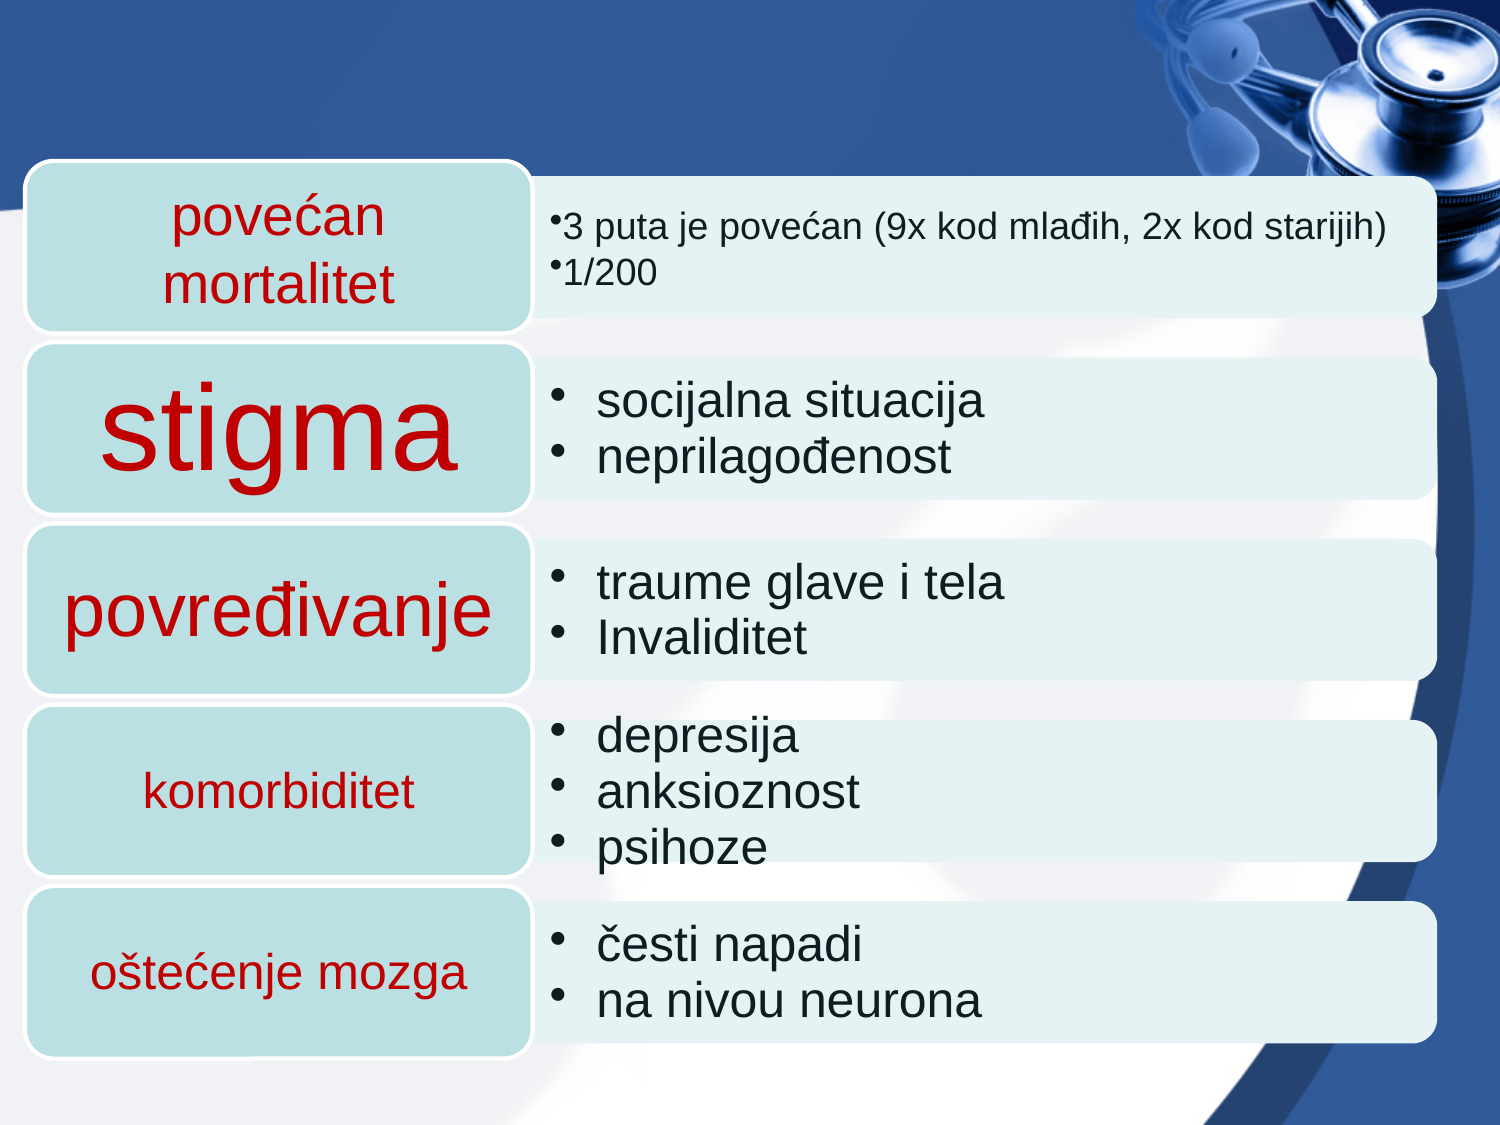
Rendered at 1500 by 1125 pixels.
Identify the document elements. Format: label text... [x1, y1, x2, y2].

picture [0, 0, 1500, 1125]
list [24, 160, 1436, 1059]
slide_number 30 [937, 1067, 1294, 1101]
